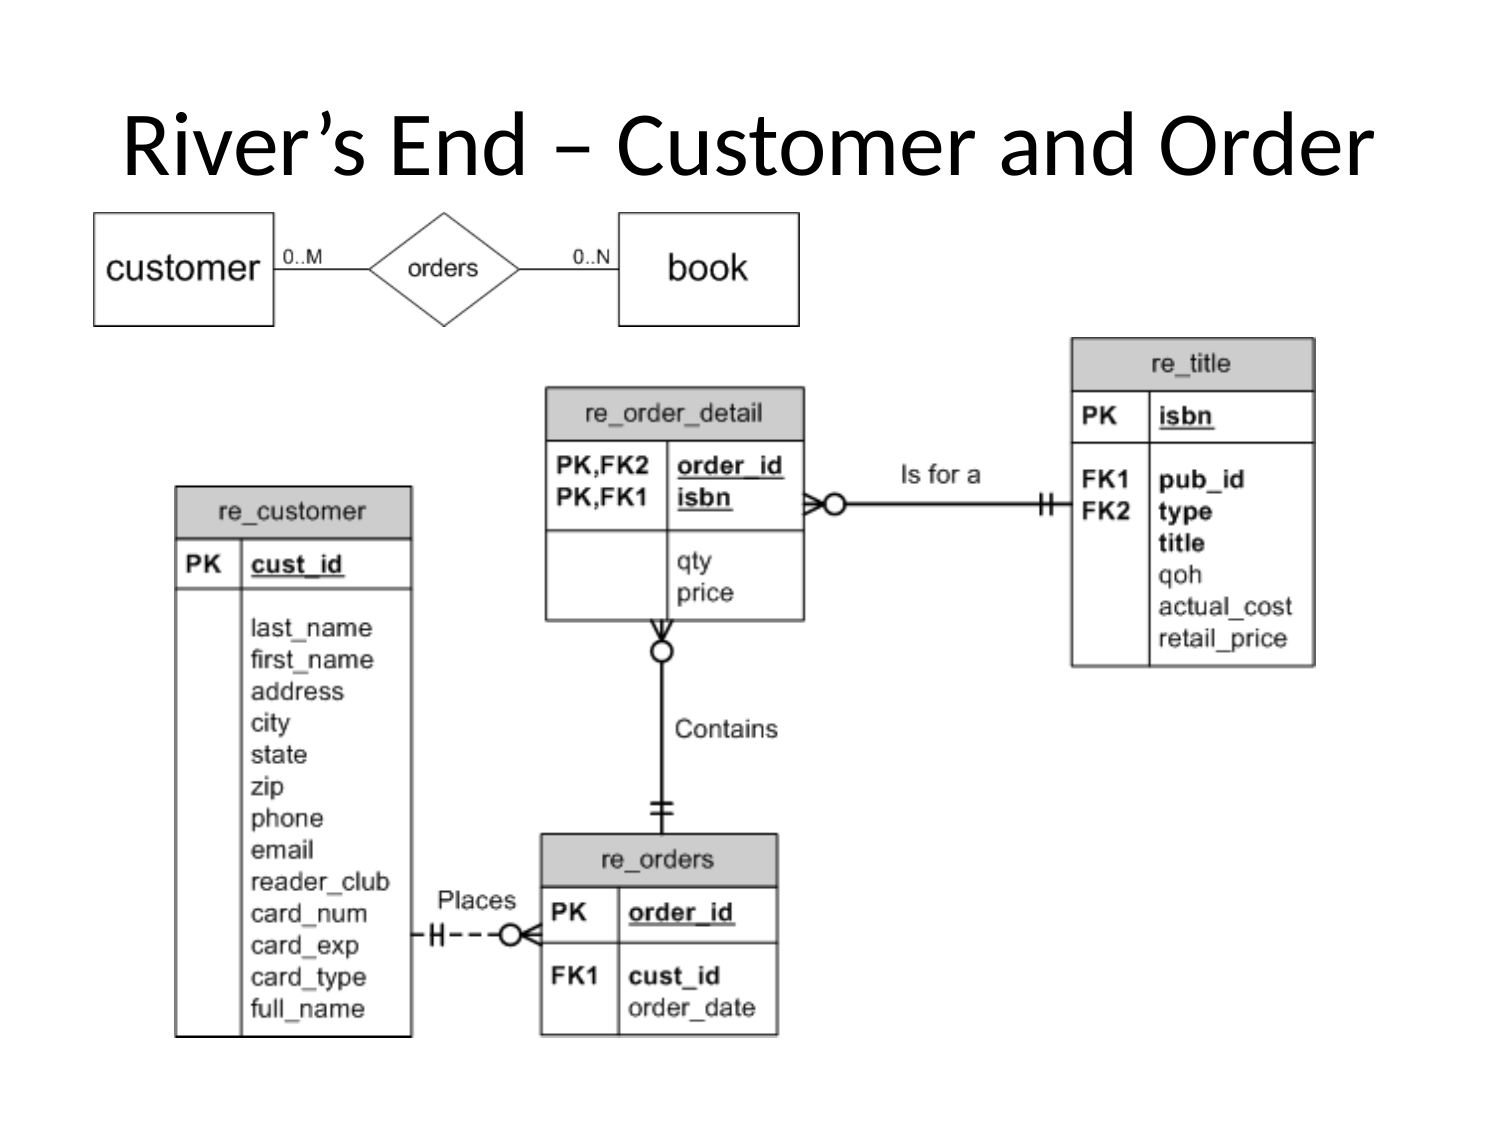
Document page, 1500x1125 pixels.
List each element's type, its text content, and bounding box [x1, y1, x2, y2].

picture [174, 337, 1316, 1038]
title River’s End – Customer and Order [75, 45, 1425, 233]
picture [93, 212, 801, 327]
